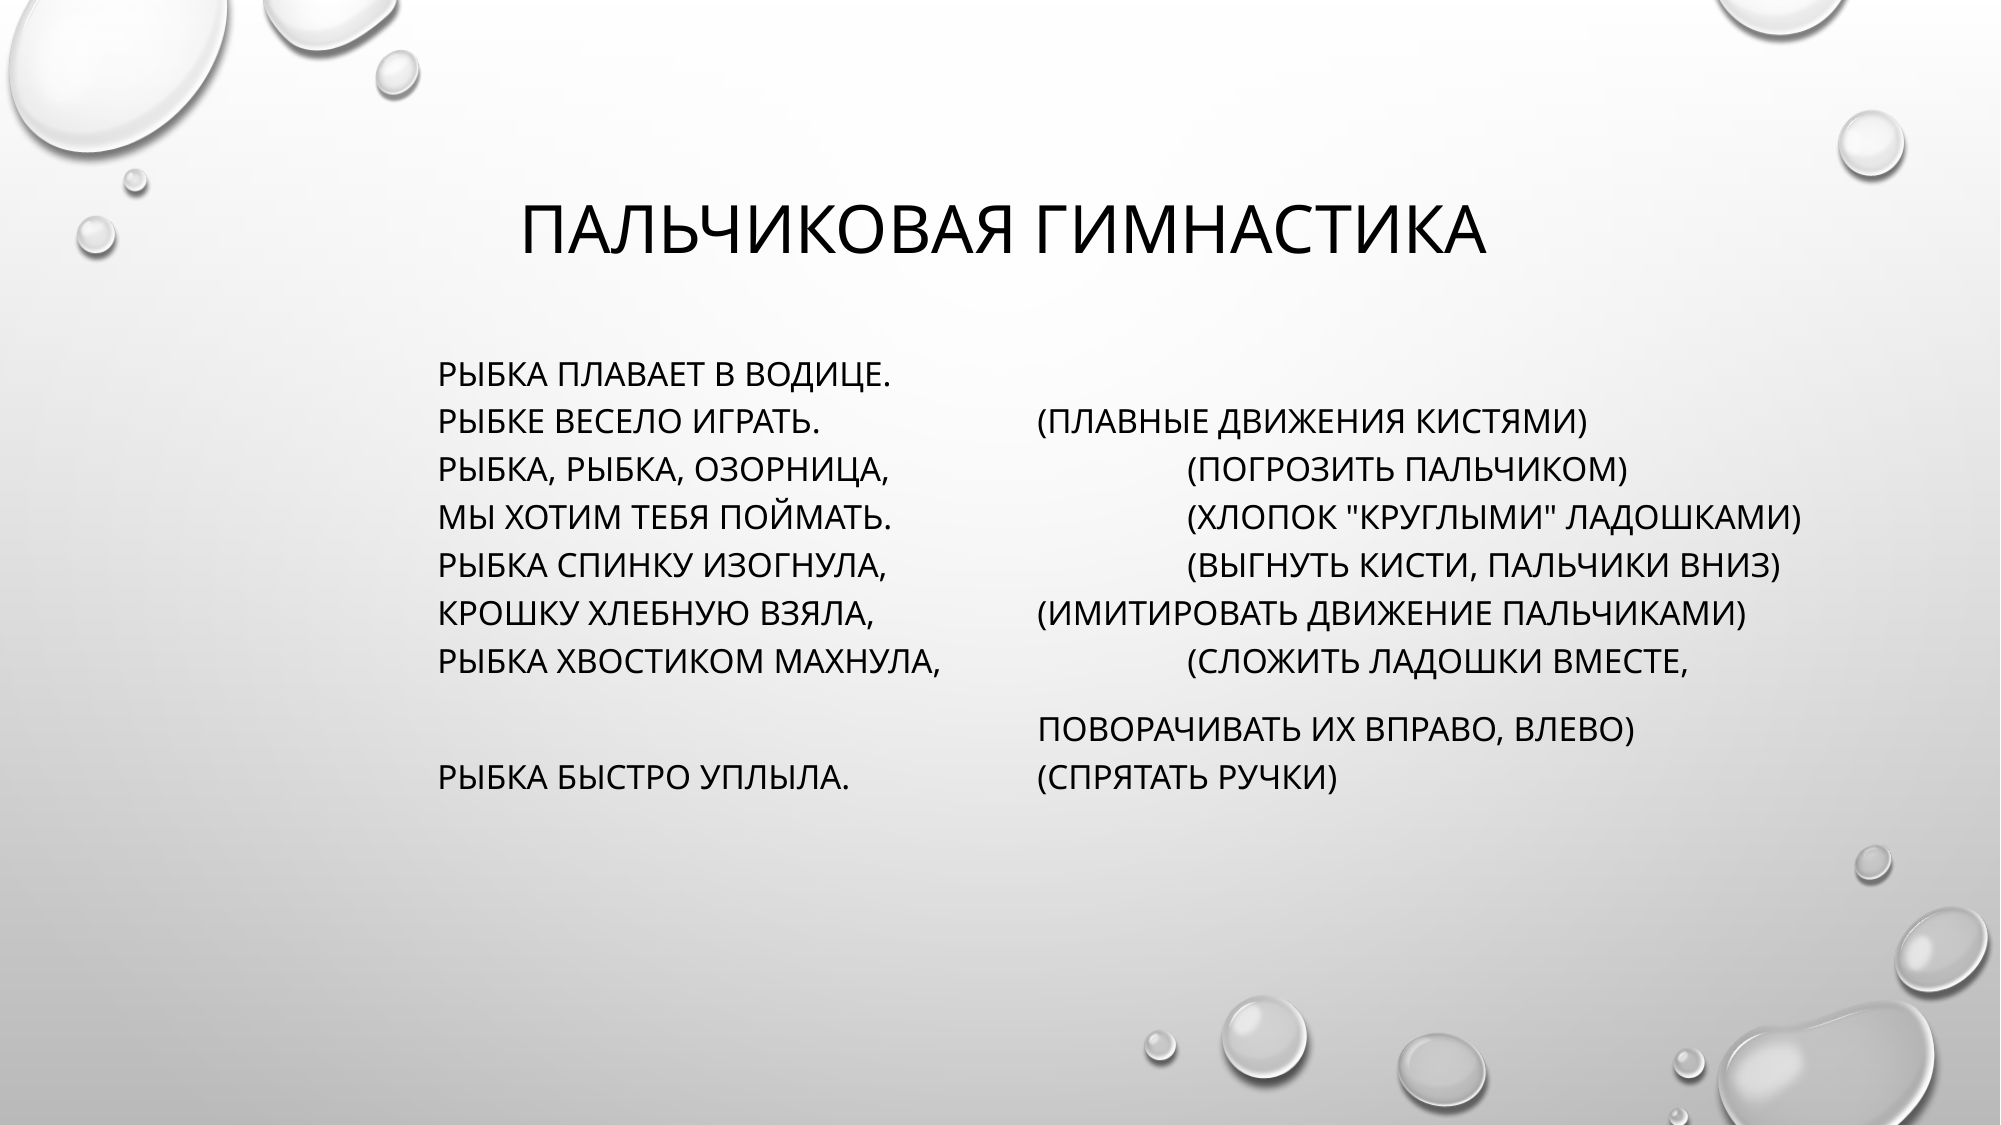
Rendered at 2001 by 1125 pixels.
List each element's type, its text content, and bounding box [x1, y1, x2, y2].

list Рыбка плавает в водице. Рыбке весело играть. (Плавные движения кистями) Рыбка, рыбка, озорница, (погрозить пальчиком) Мы хотим тебя поймать. (хлопок "круглыми" ладошками) Рыбка спинку изогнула, (Выгнуть кисти, пальчики вниз) Крошку хлебную взяла, (имитировать движение пальчиками) Рыбка хвостиком махнула, (Сложить ладошки вместе, поворачивать их вправо, влево) Рыбка быстро уплыла. (спрятать ручки) [422, 337, 1840, 963]
title ПАЛЬЧИКОВАЯ ГИМНАСТИКА [137, 75, 1870, 275]
picture [0, 0, 2000, 1125]
